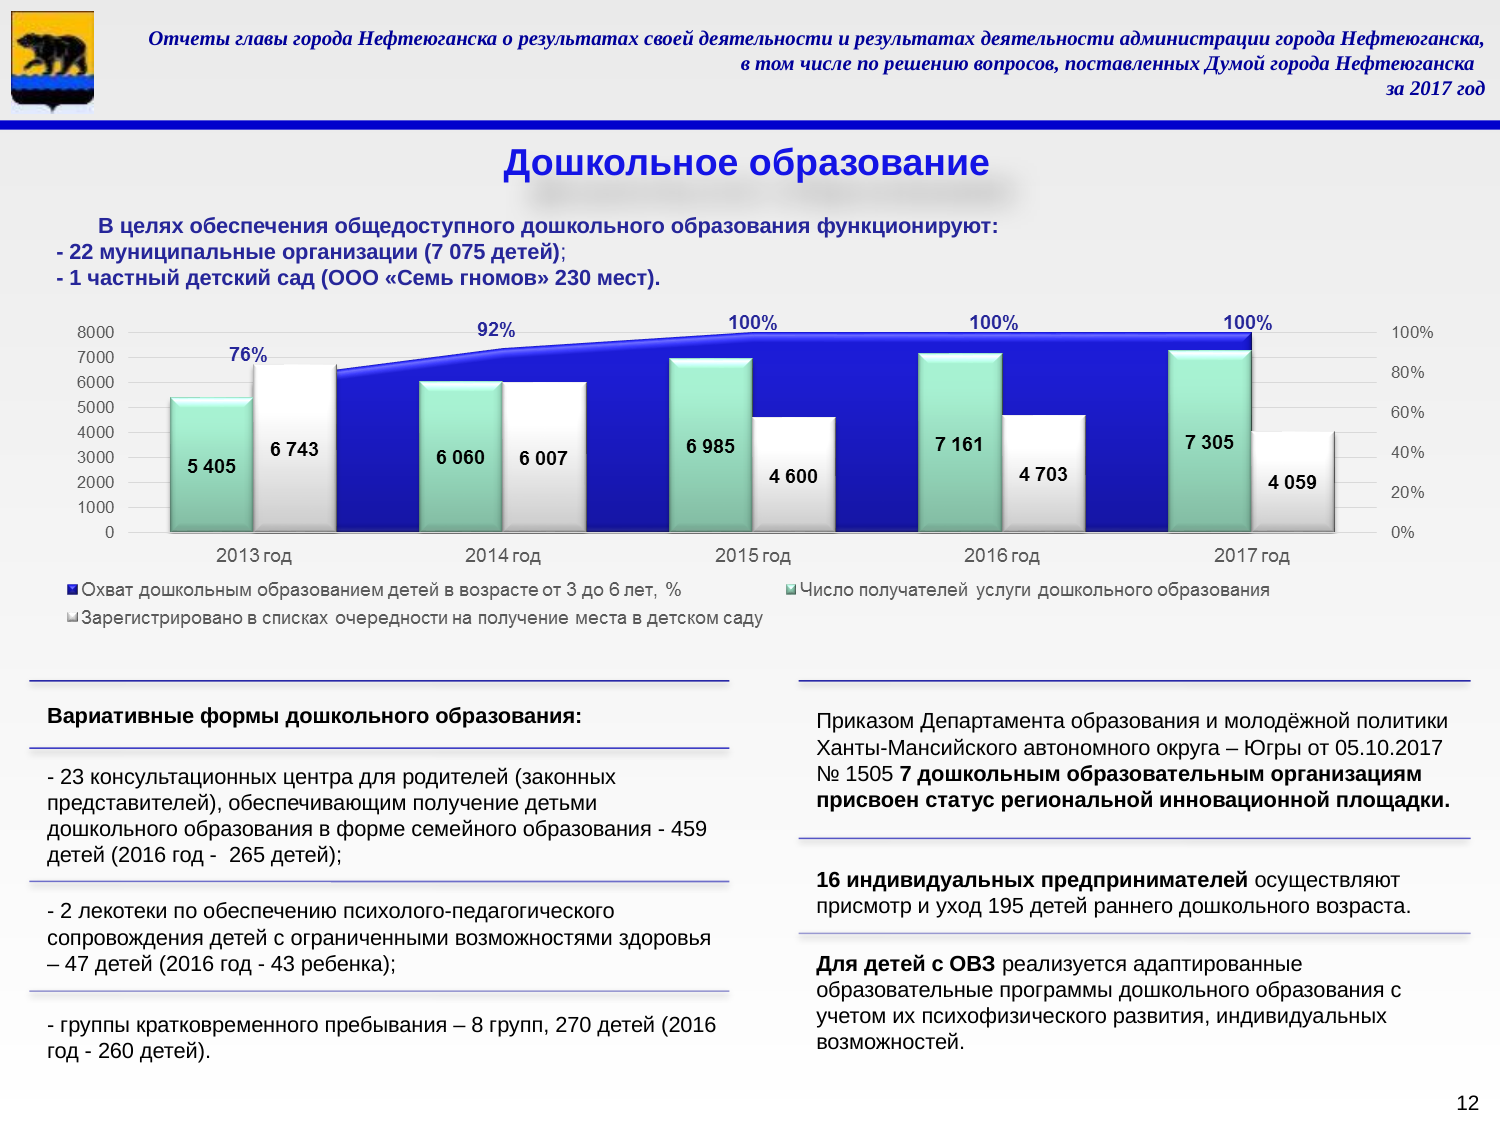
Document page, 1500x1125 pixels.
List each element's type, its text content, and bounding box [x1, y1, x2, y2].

text_box Дошкольное образование [0, 132, 1500, 195]
text_box В целях обеспечения общедоступного дошкольного образования функционируют: - 22 муниципальные организации (7 075 детей); - 1 частный детский сад (ООО «Семь гномов» 230 мест). [11, 204, 1471, 288]
slide_number 12 [1144, 1082, 1495, 1125]
text_box Отчеты главы города Нефтеюганска о результатах своей деятельности и результатах деятельности администрации города Нефтеюганска, в том числе по решению вопросов, поставленных Думой города Нефтеюганска за 2017 год [128, 17, 1500, 108]
picture [11, 11, 94, 115]
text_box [798, 680, 1471, 1071]
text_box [0, 290, 1500, 674]
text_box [29, 682, 730, 1083]
